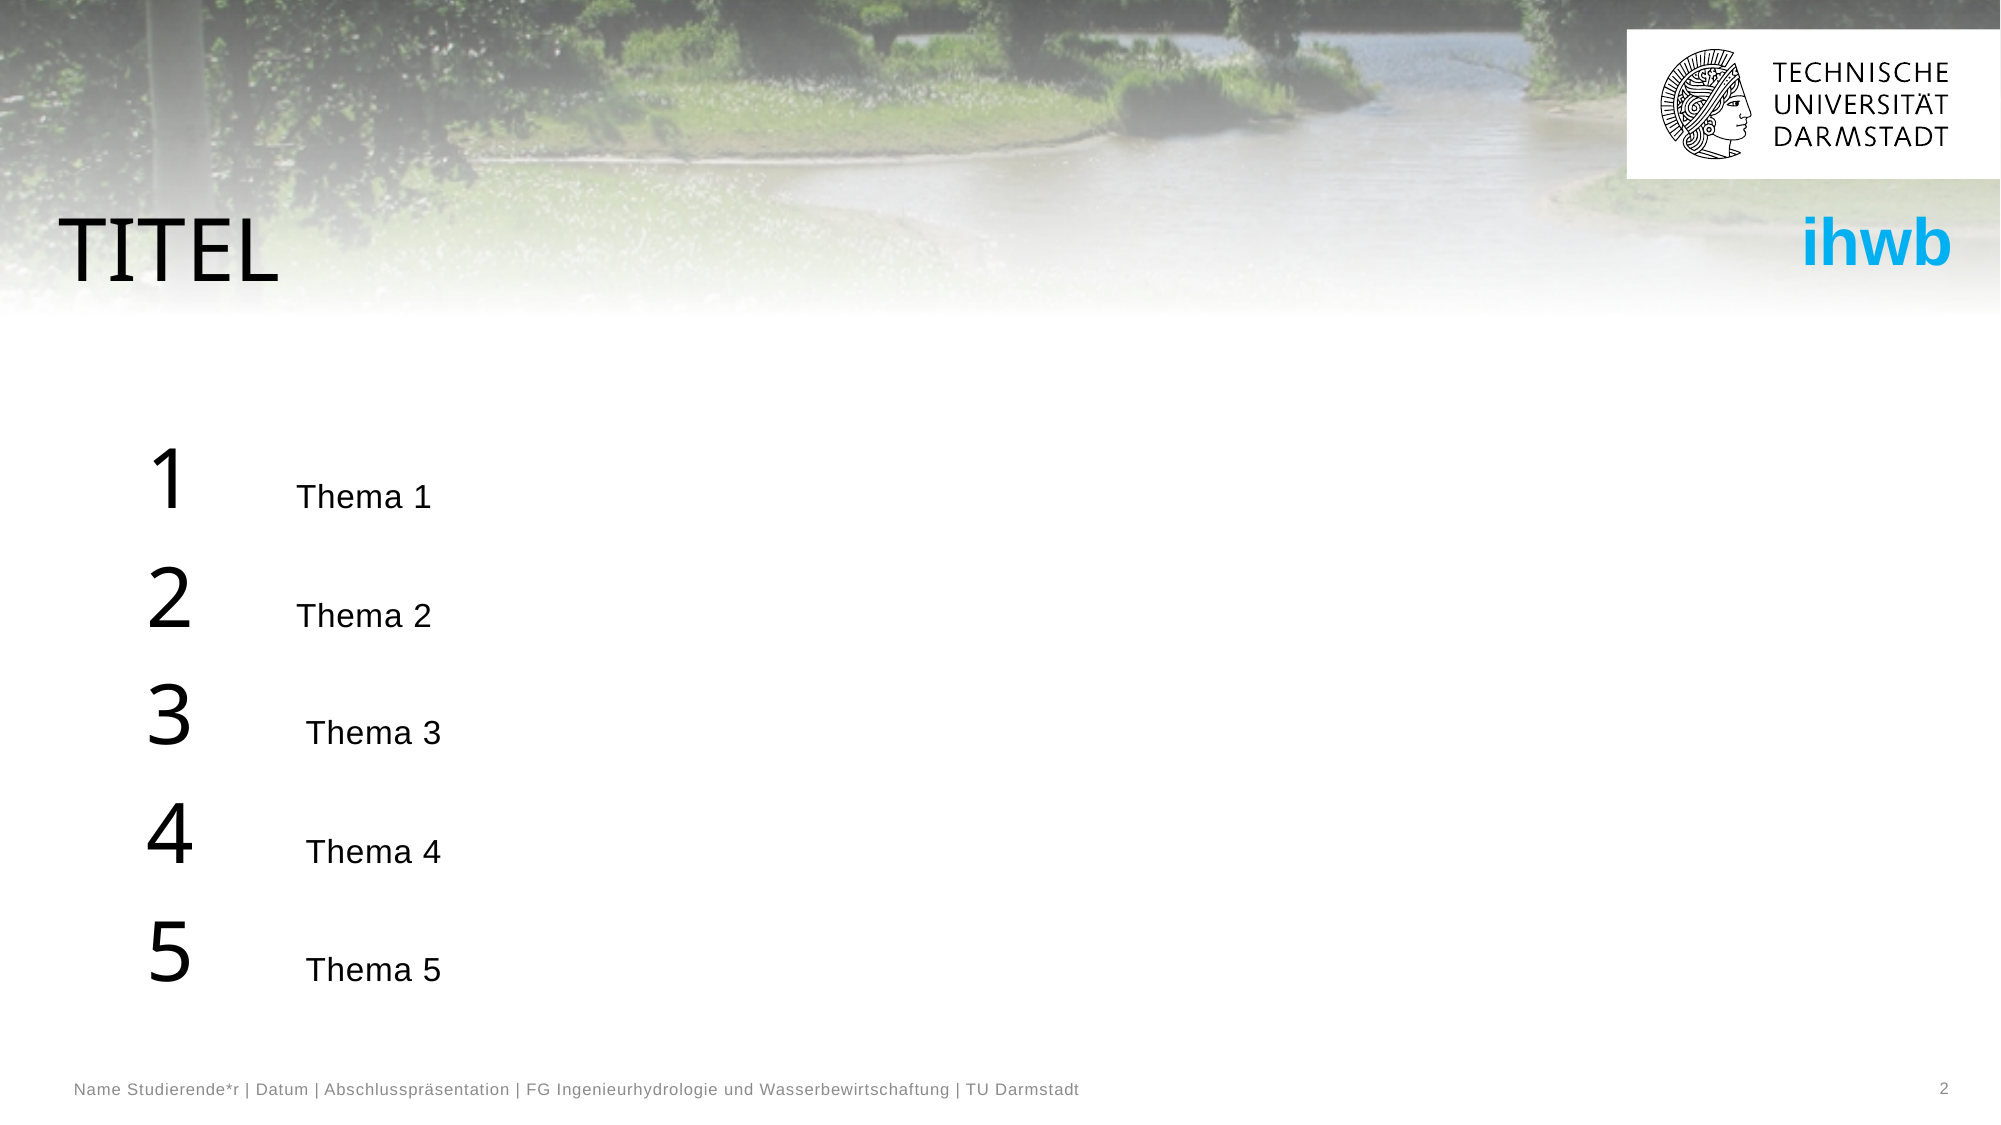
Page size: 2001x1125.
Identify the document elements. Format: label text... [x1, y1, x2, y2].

title Titel [59, 120, 1532, 298]
slide_number 2 [1708, 1075, 1949, 1106]
picture [0, 0, 2001, 386]
text_box 1 Thema 1 [0, 436, 815, 527]
text_box 2 Thema 2 [0, 555, 815, 646]
text_box 5 Thema 5 [0, 909, 815, 1000]
text_box 4 Thema 4 [0, 791, 941, 882]
text_box 3 Thema 3 [0, 673, 815, 764]
